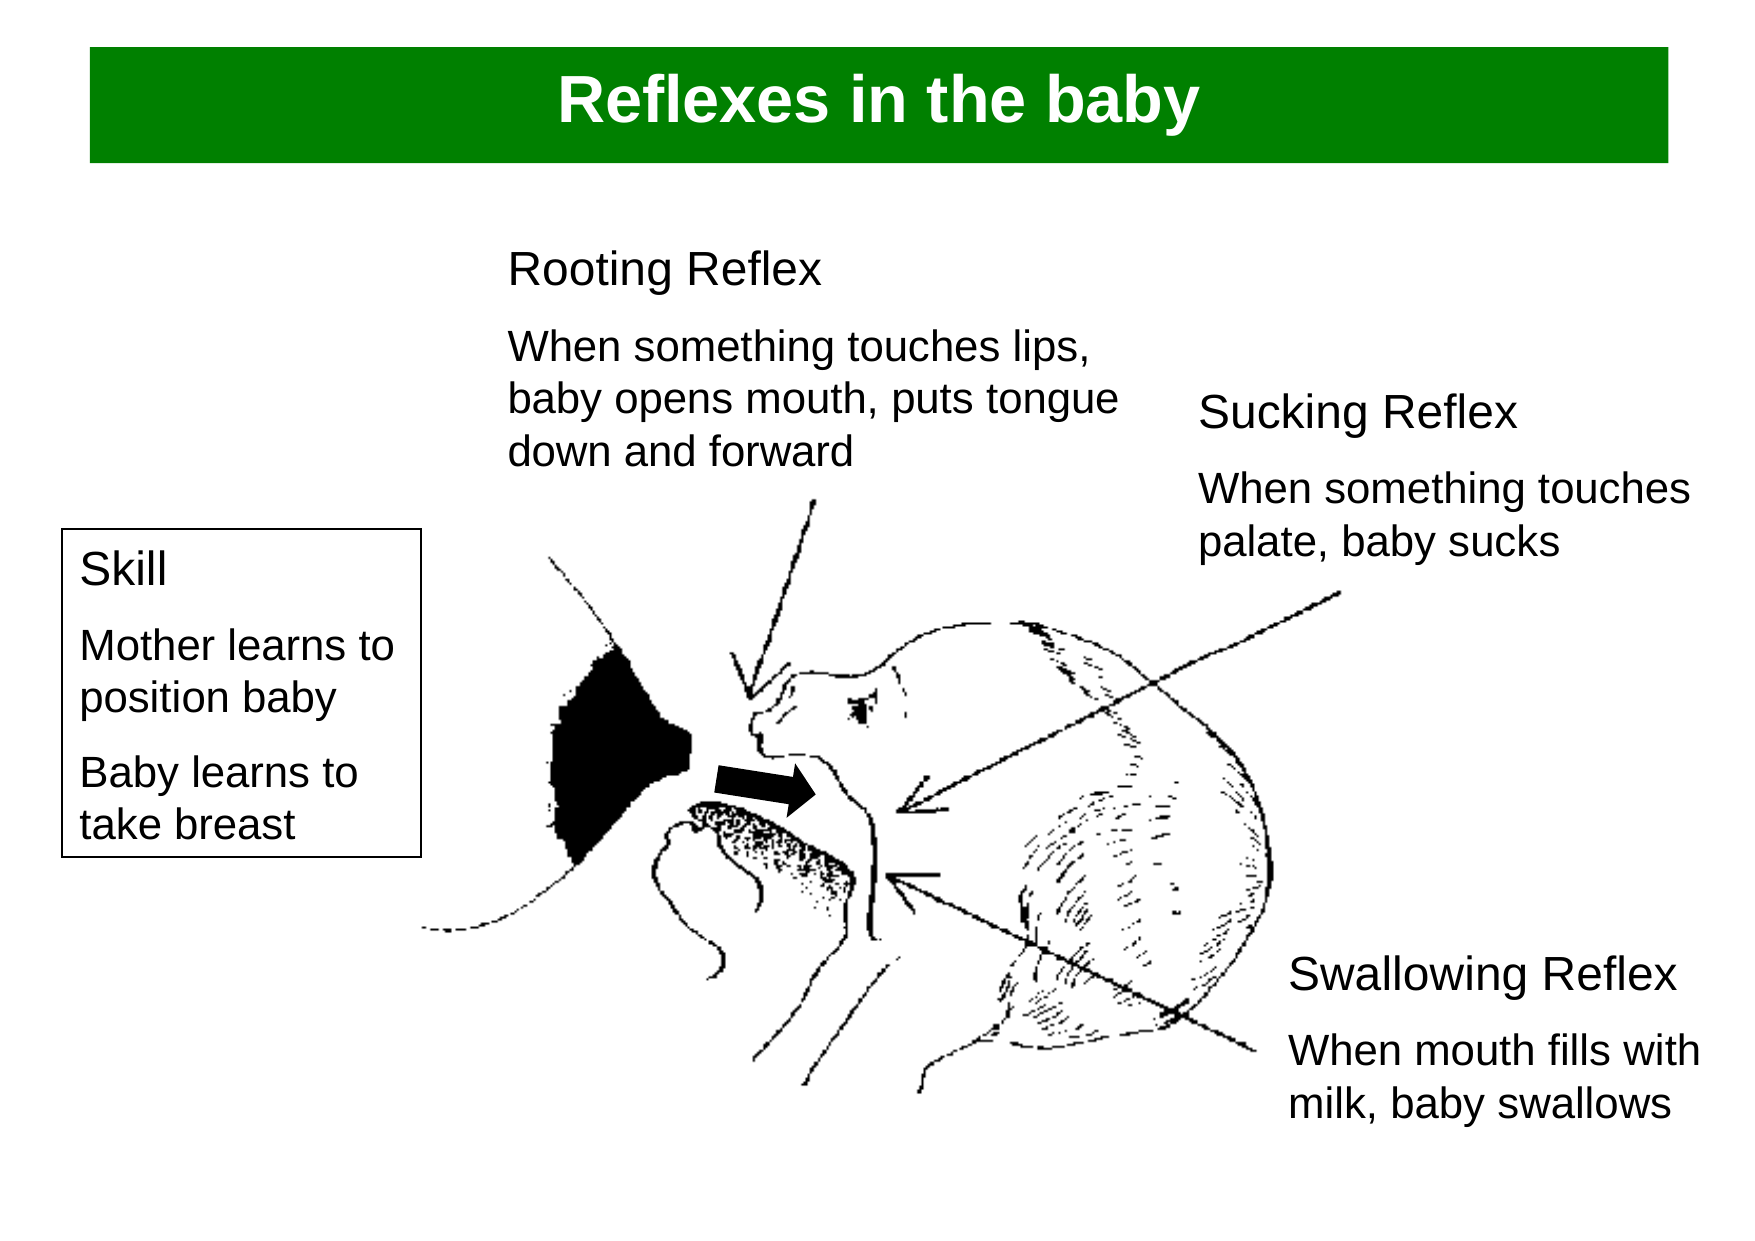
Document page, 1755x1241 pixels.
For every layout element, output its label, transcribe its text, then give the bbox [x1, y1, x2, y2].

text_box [61, 229, 1720, 1141]
title Reflexes in the baby [89, 46, 1669, 164]
